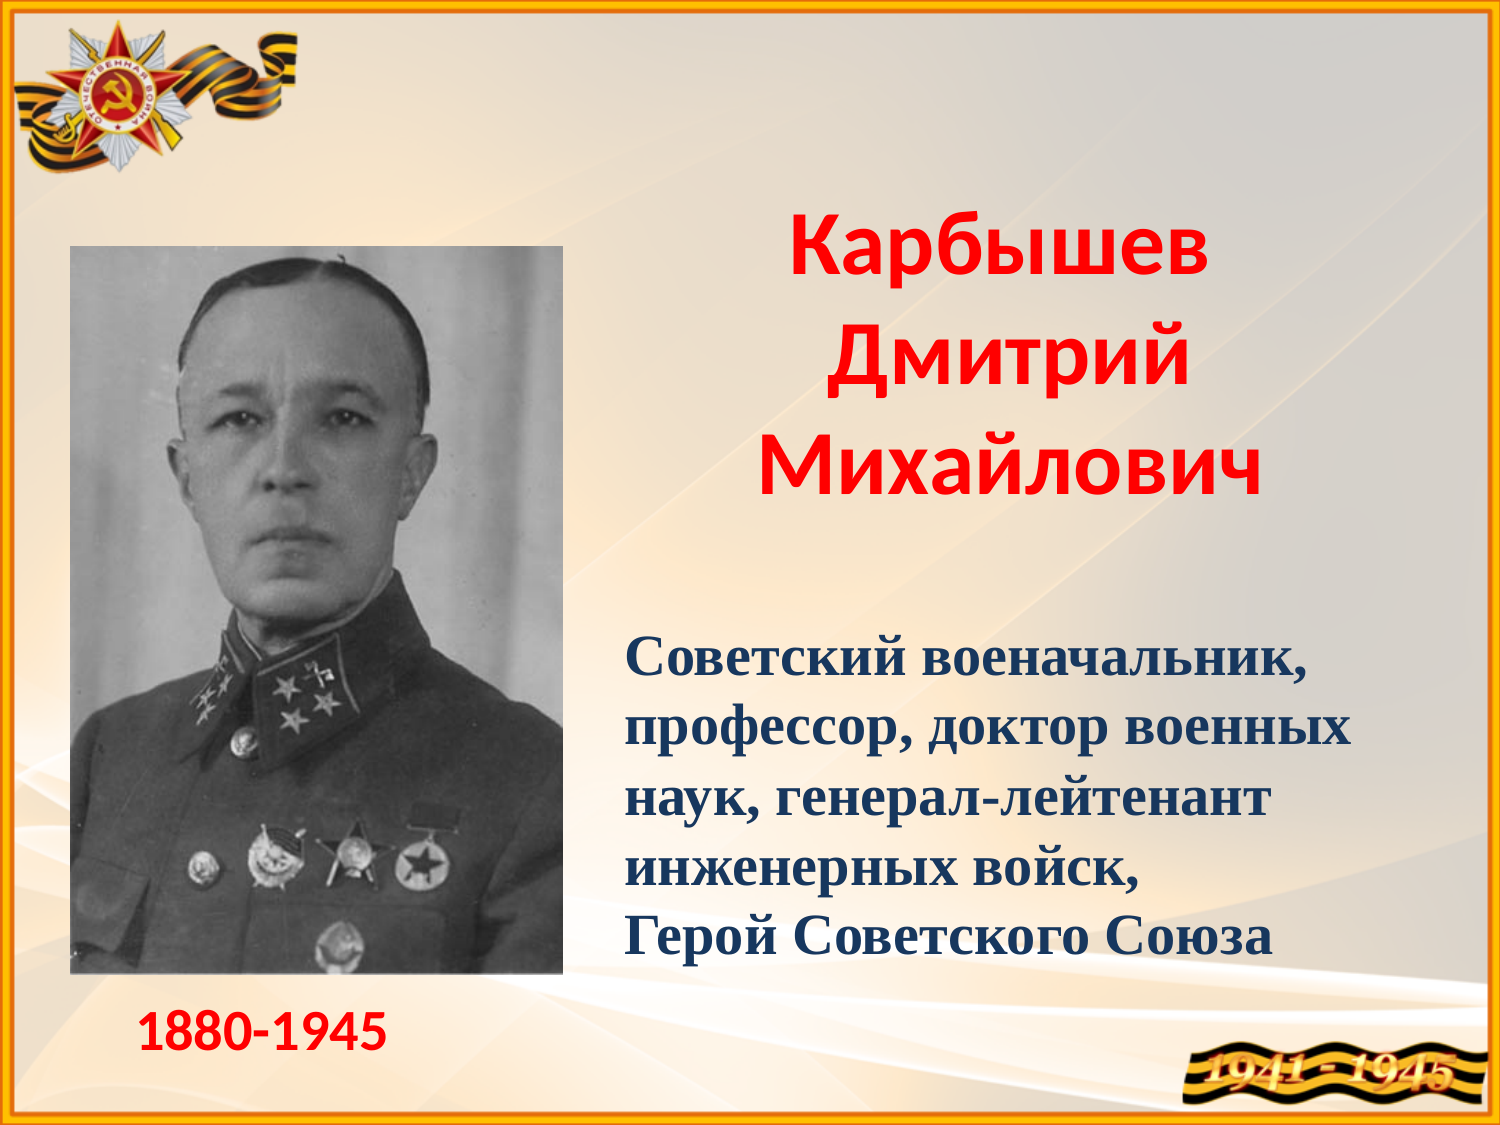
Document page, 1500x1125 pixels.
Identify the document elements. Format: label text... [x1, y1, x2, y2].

text_box Советский военачальник, профессор, доктор военных наук, генерал-лейтенант инженерных войск, Герой Советского Союза [609, 609, 1465, 974]
picture [0, 0, 1500, 1125]
text_box 1880-1945 [93, 984, 457, 1070]
text_box Карбышев Дмитрий Михайлович [585, 175, 1436, 411]
